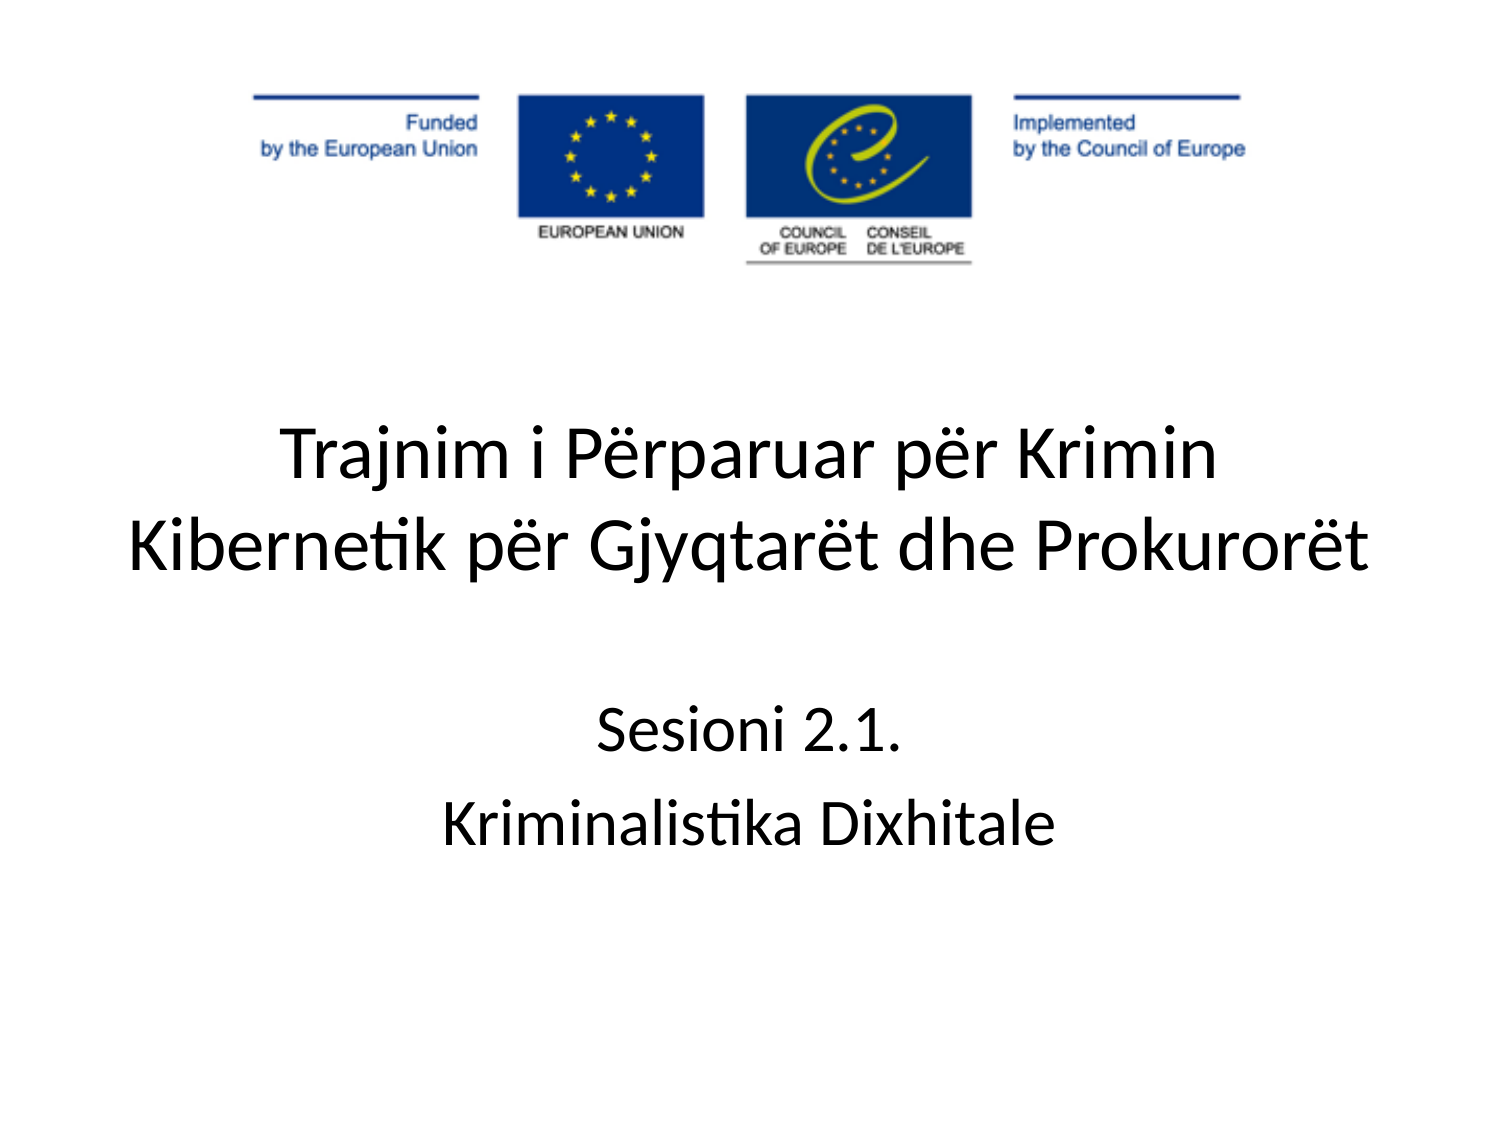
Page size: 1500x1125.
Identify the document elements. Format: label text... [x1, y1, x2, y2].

subtitle Sesioni 2.1. Kriminalistika Dixhitale [225, 677, 1275, 925]
picture [248, 90, 1252, 273]
title Trajnim i Përparuar për Krimin Kibernetik për Gjyqtarët dhe Prokurorët [112, 349, 1388, 638]
